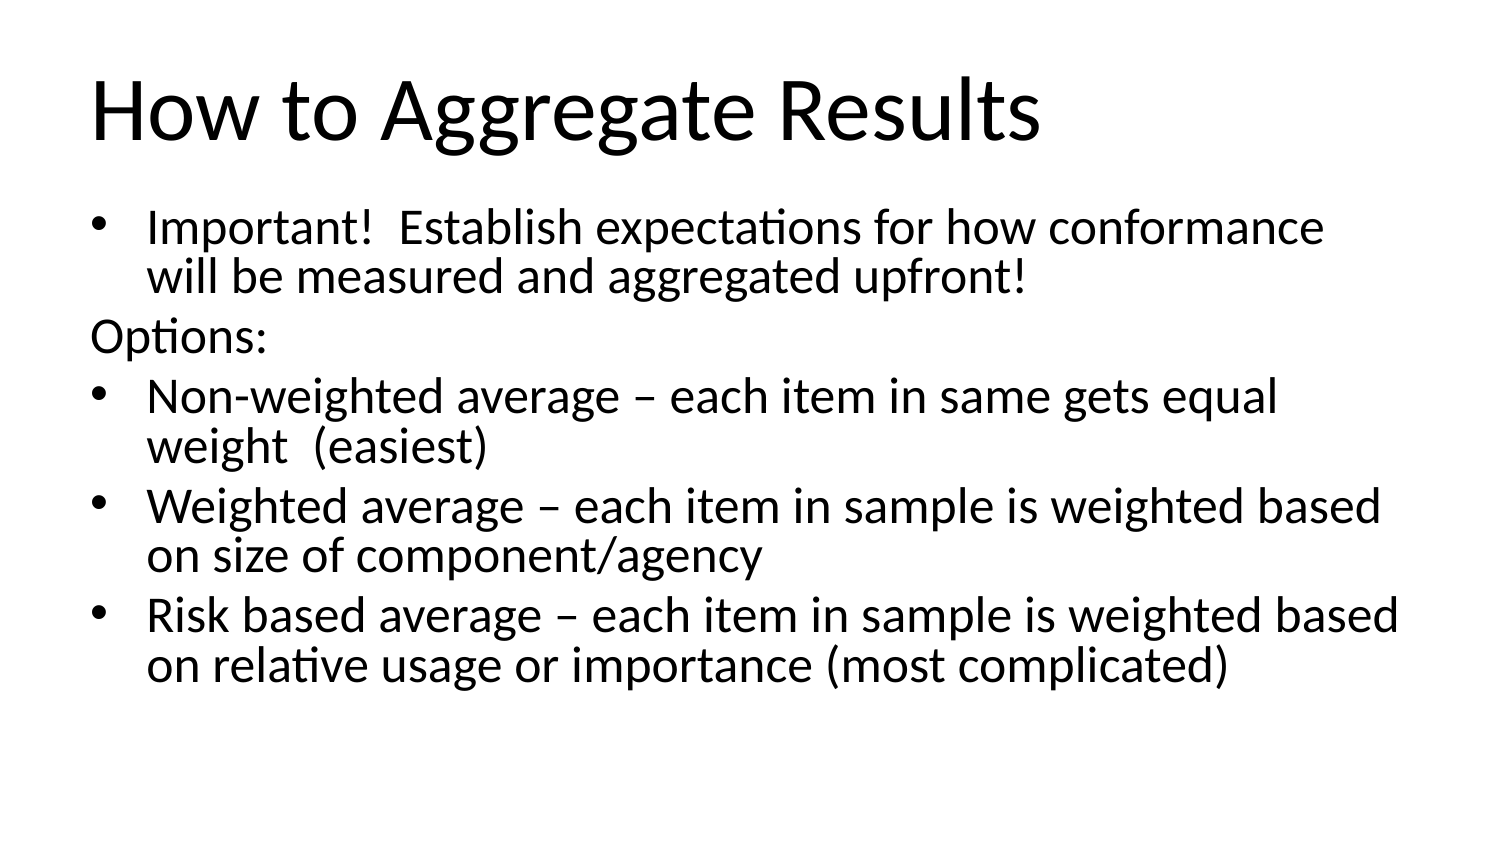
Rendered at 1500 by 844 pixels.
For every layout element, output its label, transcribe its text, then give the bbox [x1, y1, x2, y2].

list Important! Establish expectations for how conformance will be measured and aggregated upfront! Options: Non-weighted average – each item in same gets equal weight (easiest) Weighted average – each item in sample is weighted based on size of component/agency Risk based average – each item in sample is weighted based on relative usage or importance (most complicated) [75, 196, 1425, 754]
title How to Aggregate Results [75, 33, 1425, 175]
